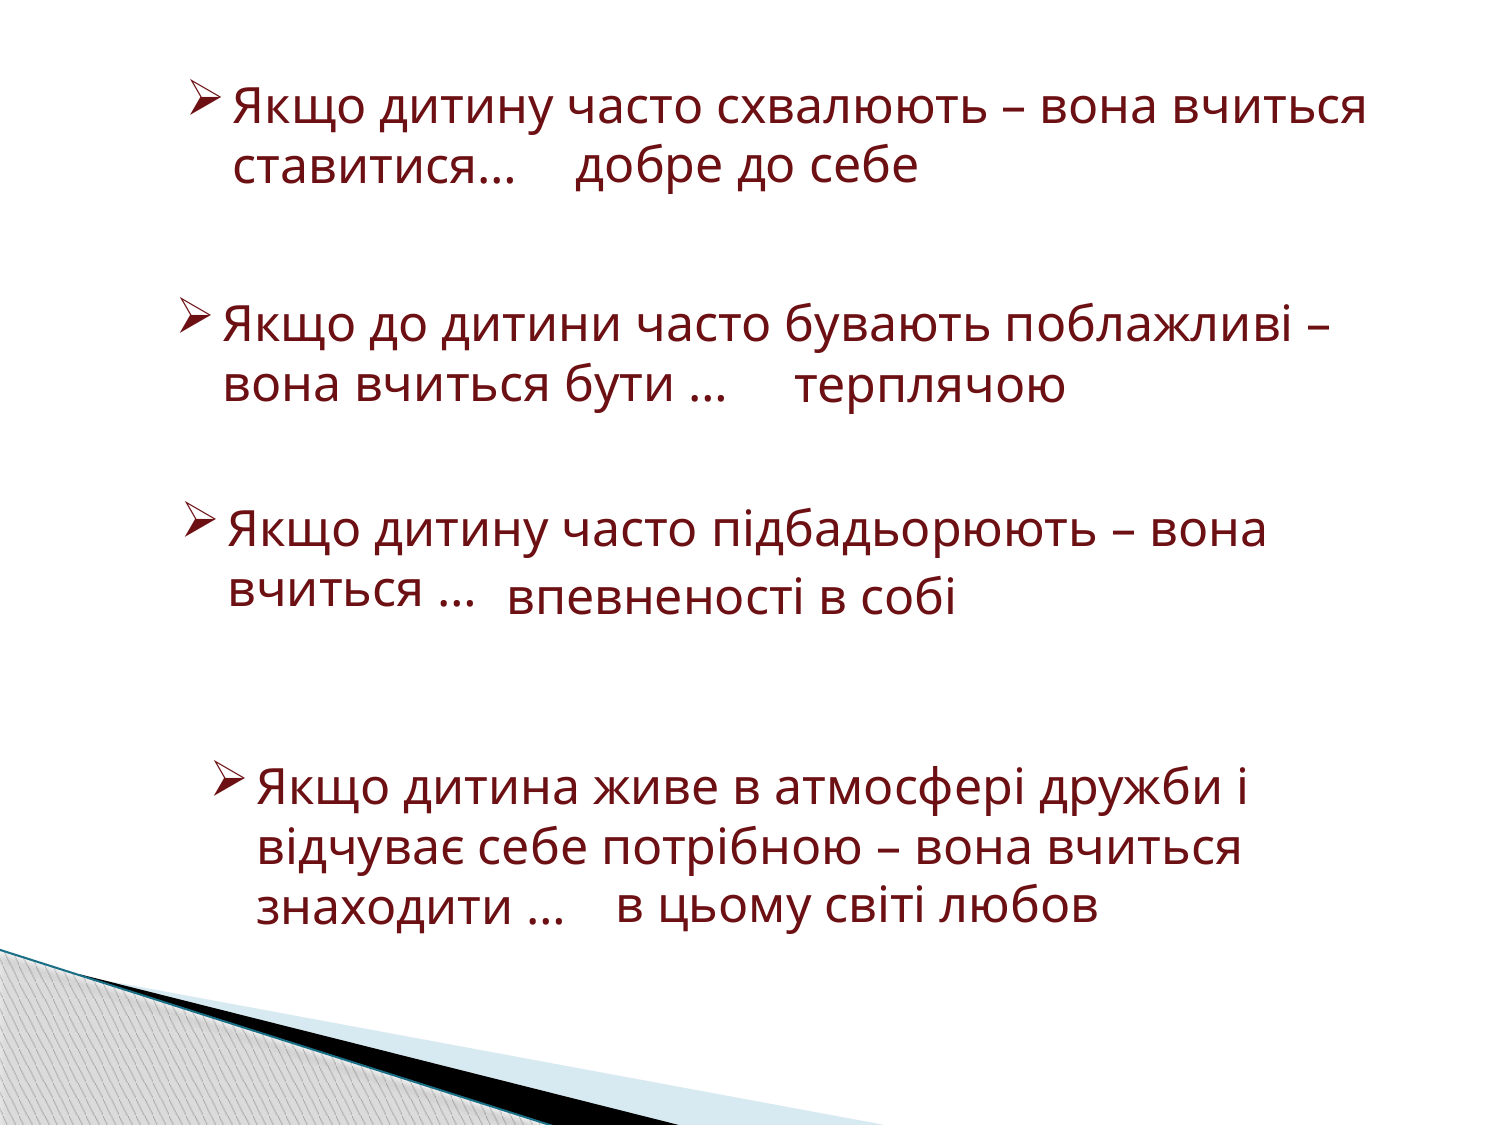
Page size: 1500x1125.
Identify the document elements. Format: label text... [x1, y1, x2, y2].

text_box Якщо дитину часто підбадьорюють – вона вчиться … [165, 488, 1383, 624]
text_box Якщо до дитини часто бувають поблажливі – вона вчиться бути … [160, 284, 1378, 419]
text_box терплячою [779, 344, 1205, 420]
text_box Якщо дитина живе в атмосфері дружби і відчуває себе потрібною – вона вчиться знаходити … [194, 747, 1412, 943]
text_box в цьому світі любов [600, 865, 1156, 941]
text_box Якщо дитину часто схвалюють – вона вчиться ставитися… [171, 66, 1388, 202]
text_box впевненості в собі [491, 556, 1012, 632]
text_box добре до себе [561, 125, 987, 201]
